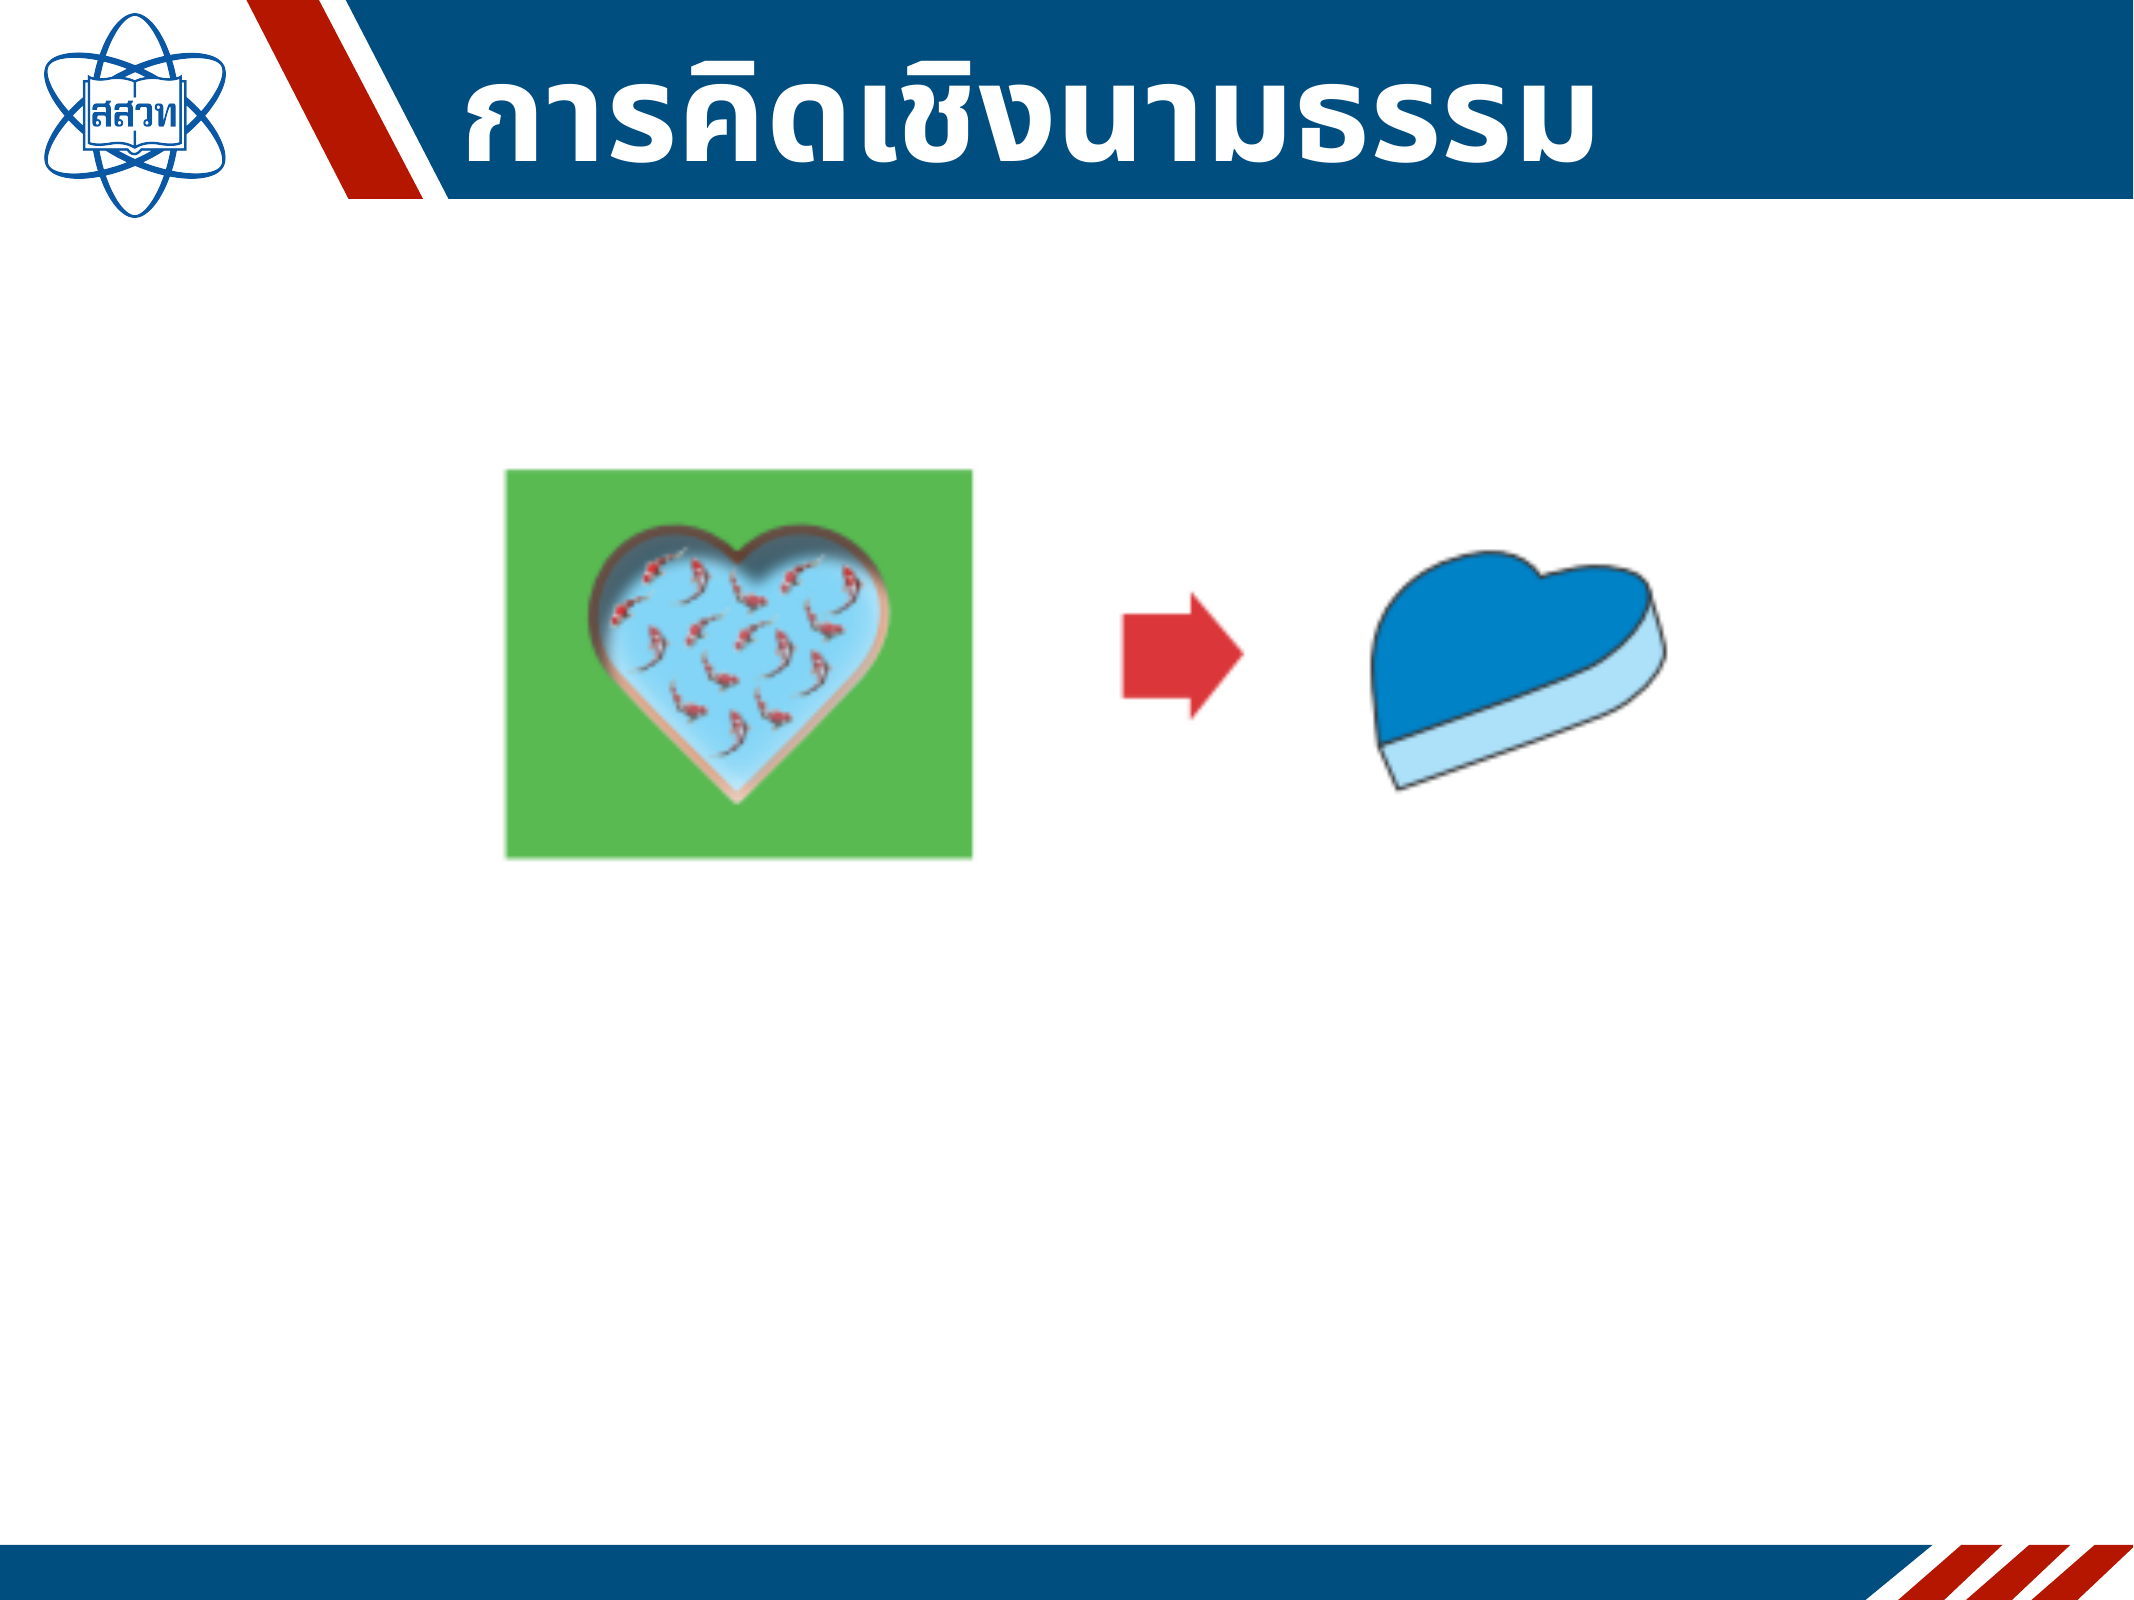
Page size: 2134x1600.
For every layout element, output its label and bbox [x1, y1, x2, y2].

picture [452, 438, 1689, 898]
picture [43, 13, 226, 219]
text_box [0, 1544, 2134, 1600]
text_box [241, 0, 2134, 200]
